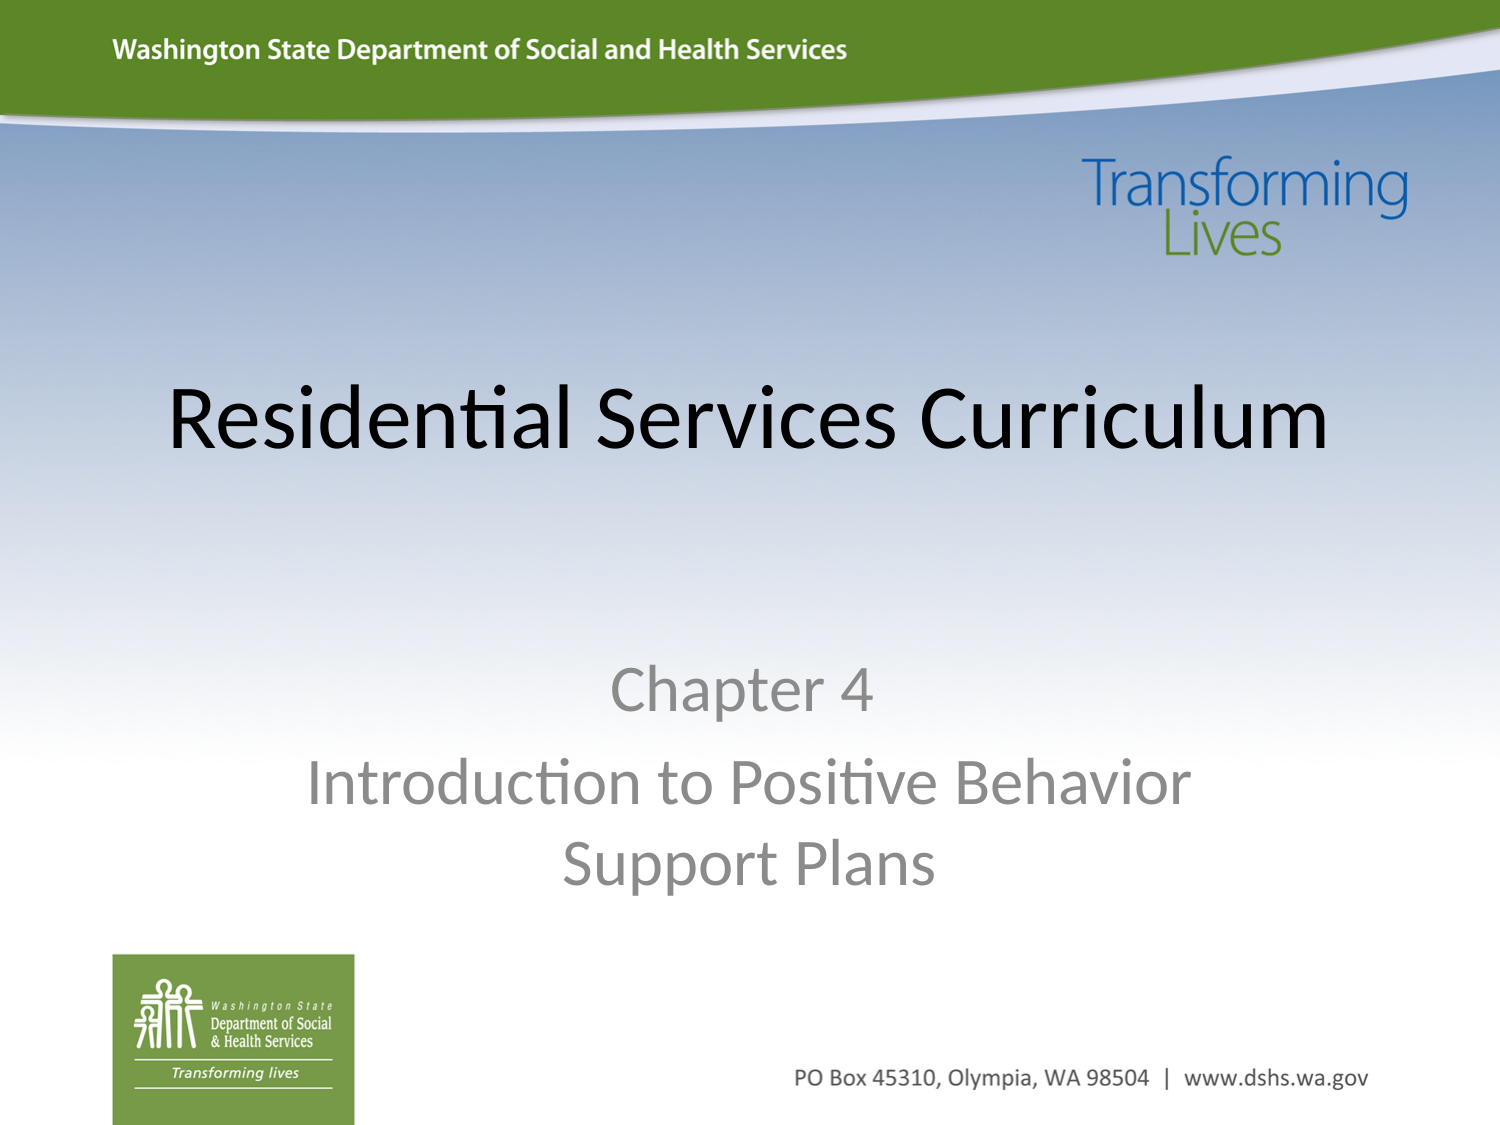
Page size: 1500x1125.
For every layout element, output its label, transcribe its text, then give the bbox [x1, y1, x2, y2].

picture [0, 0, 1500, 1125]
title Residential Services Curriculum [112, 349, 1388, 591]
subtitle Chapter 4 Introduction to Positive Behavior Support Plans [225, 637, 1275, 925]
